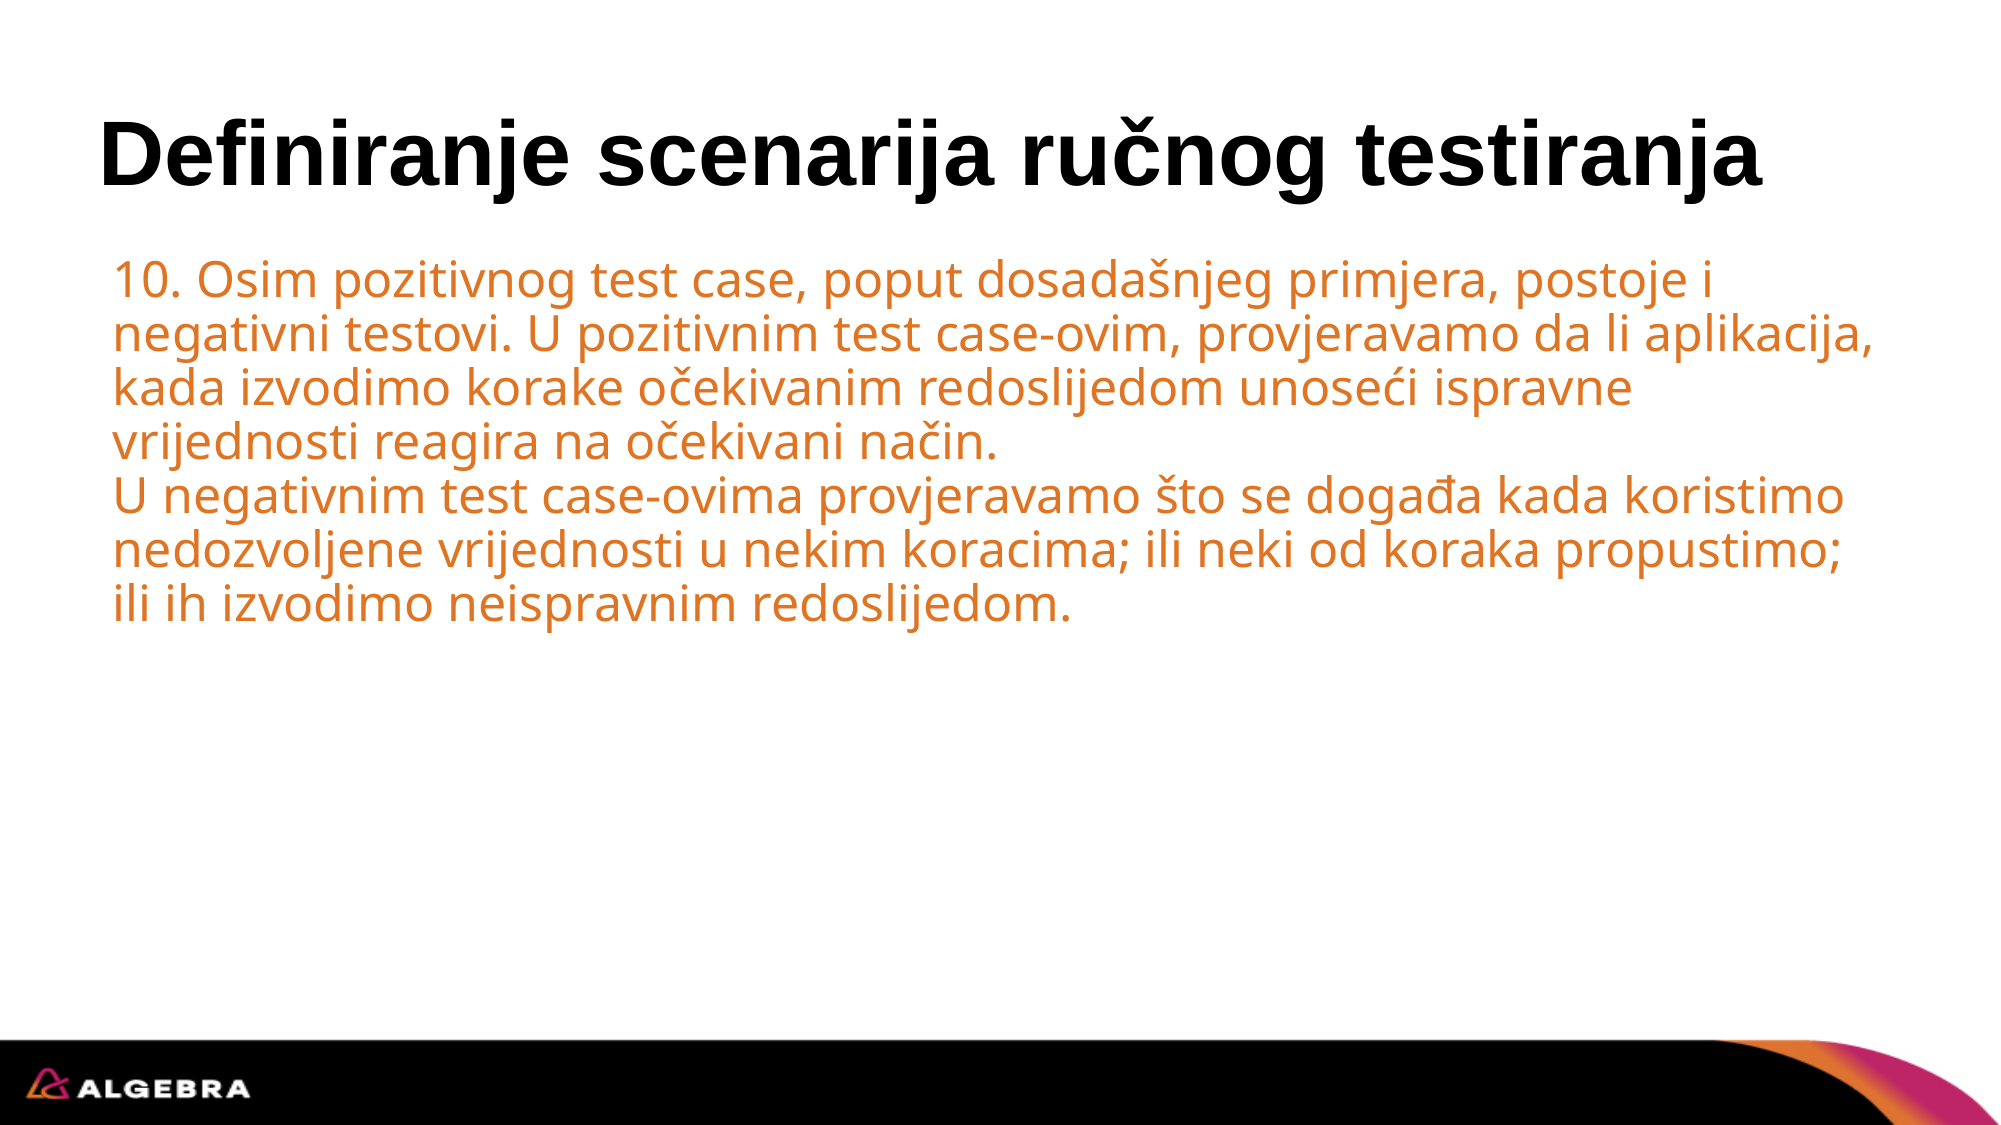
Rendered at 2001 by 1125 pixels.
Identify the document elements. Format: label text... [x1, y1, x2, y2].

list 10. Osim pozitivnog test case, poput dosadašnjeg primjera, postoje i negativni testovi. U pozitivnim test case-ovim, provjeravamo da li aplikacija, kada izvodimo korake očekivanim redoslijedom unoseći ispravne vrijednosti reagira na očekivani način. U negativnim test case-ovima provjeravamo što se događa kada koristimo nedozvoljene vrijednosti u nekim koracima; ili neki od koraka propustimo; ili ih izvodimo neispravnim redoslijedom. [98, 246, 1908, 991]
picture [0, 0, 2001, 1125]
title Definiranje scenarija ručnog testiranja [98, 81, 1910, 213]
